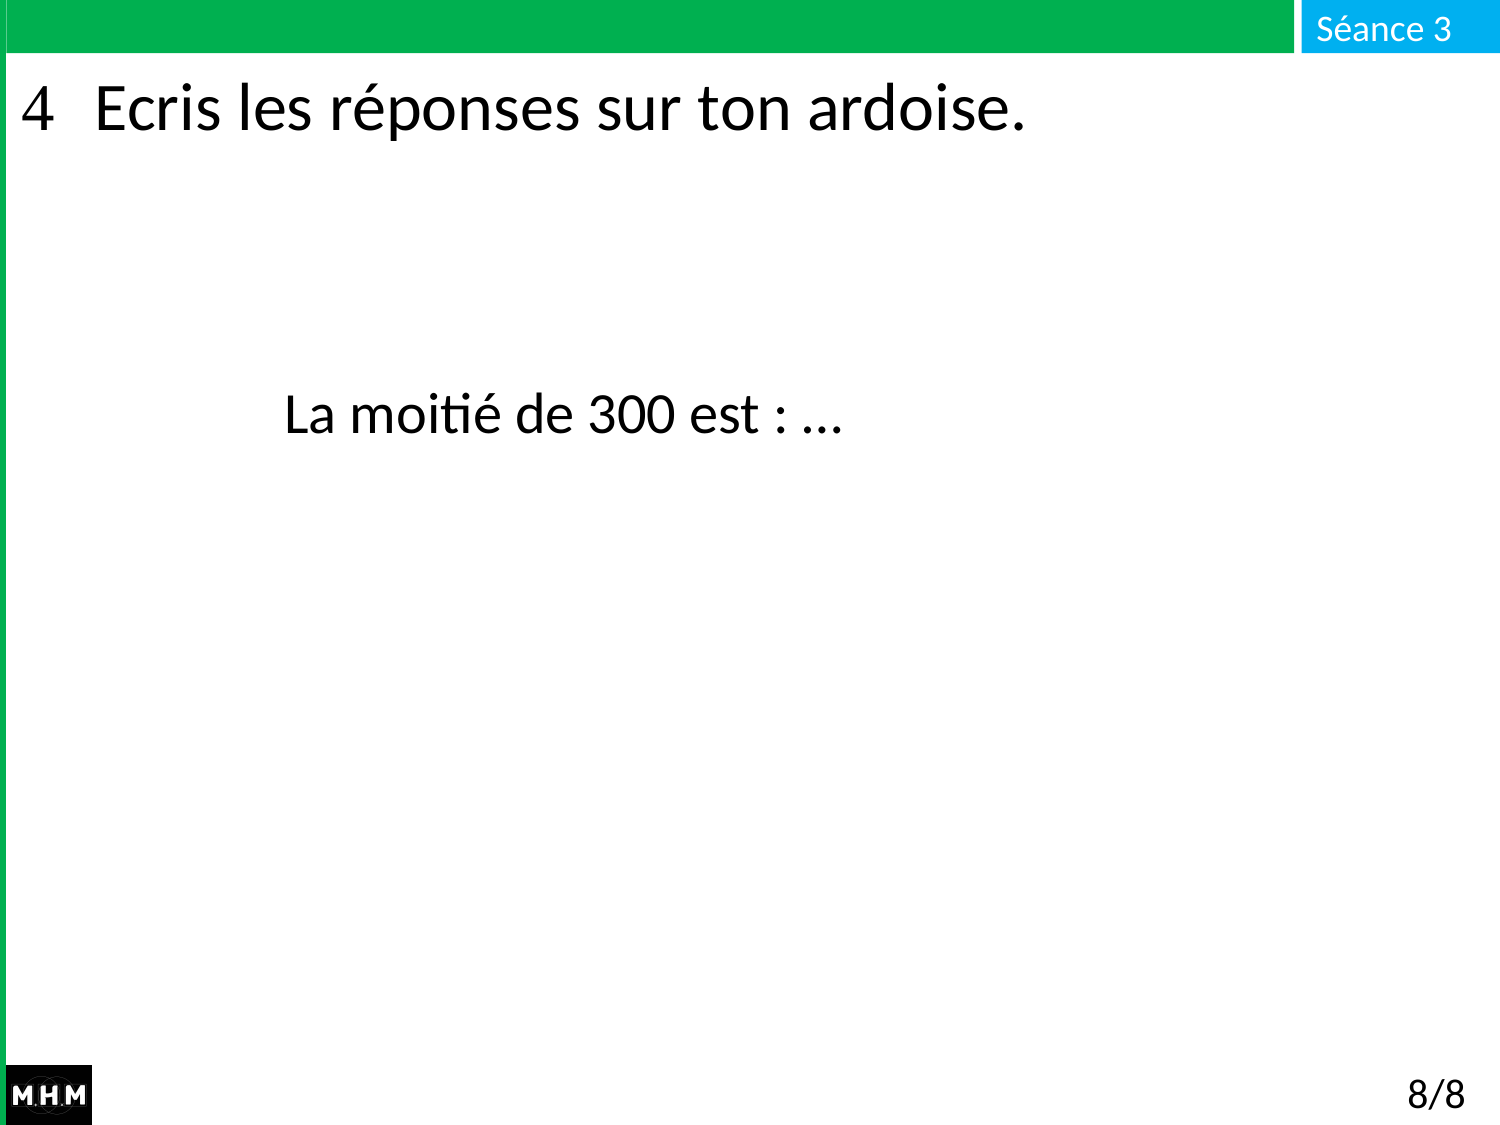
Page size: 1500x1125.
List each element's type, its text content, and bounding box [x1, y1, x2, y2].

title Ecris les réponses sur ton ardoise. [79, 64, 1374, 153]
list 8/8 [1373, 1064, 1500, 1125]
picture [6, 1065, 92, 1125]
text_box La moitié de 300 est : … [269, 297, 858, 498]
